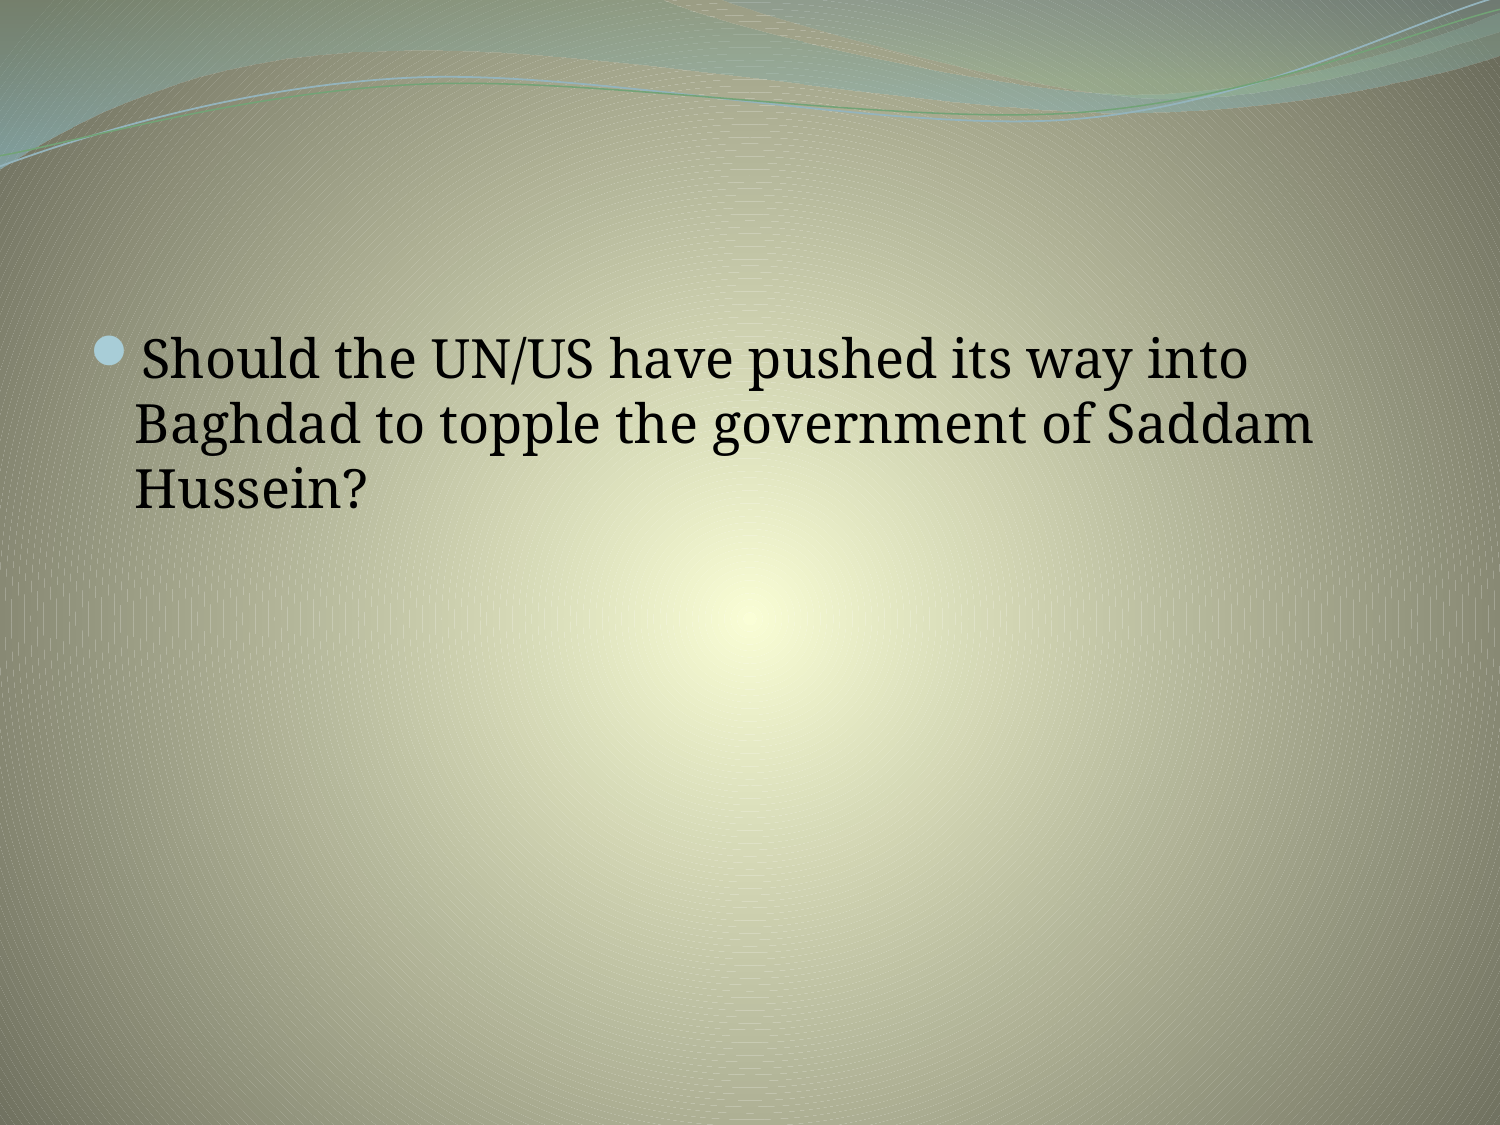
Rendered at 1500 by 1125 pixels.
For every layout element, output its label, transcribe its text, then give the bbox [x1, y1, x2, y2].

list Should the UN/US have pushed its way into Baghdad to topple the government of Saddam Hussein? [75, 317, 1425, 1038]
